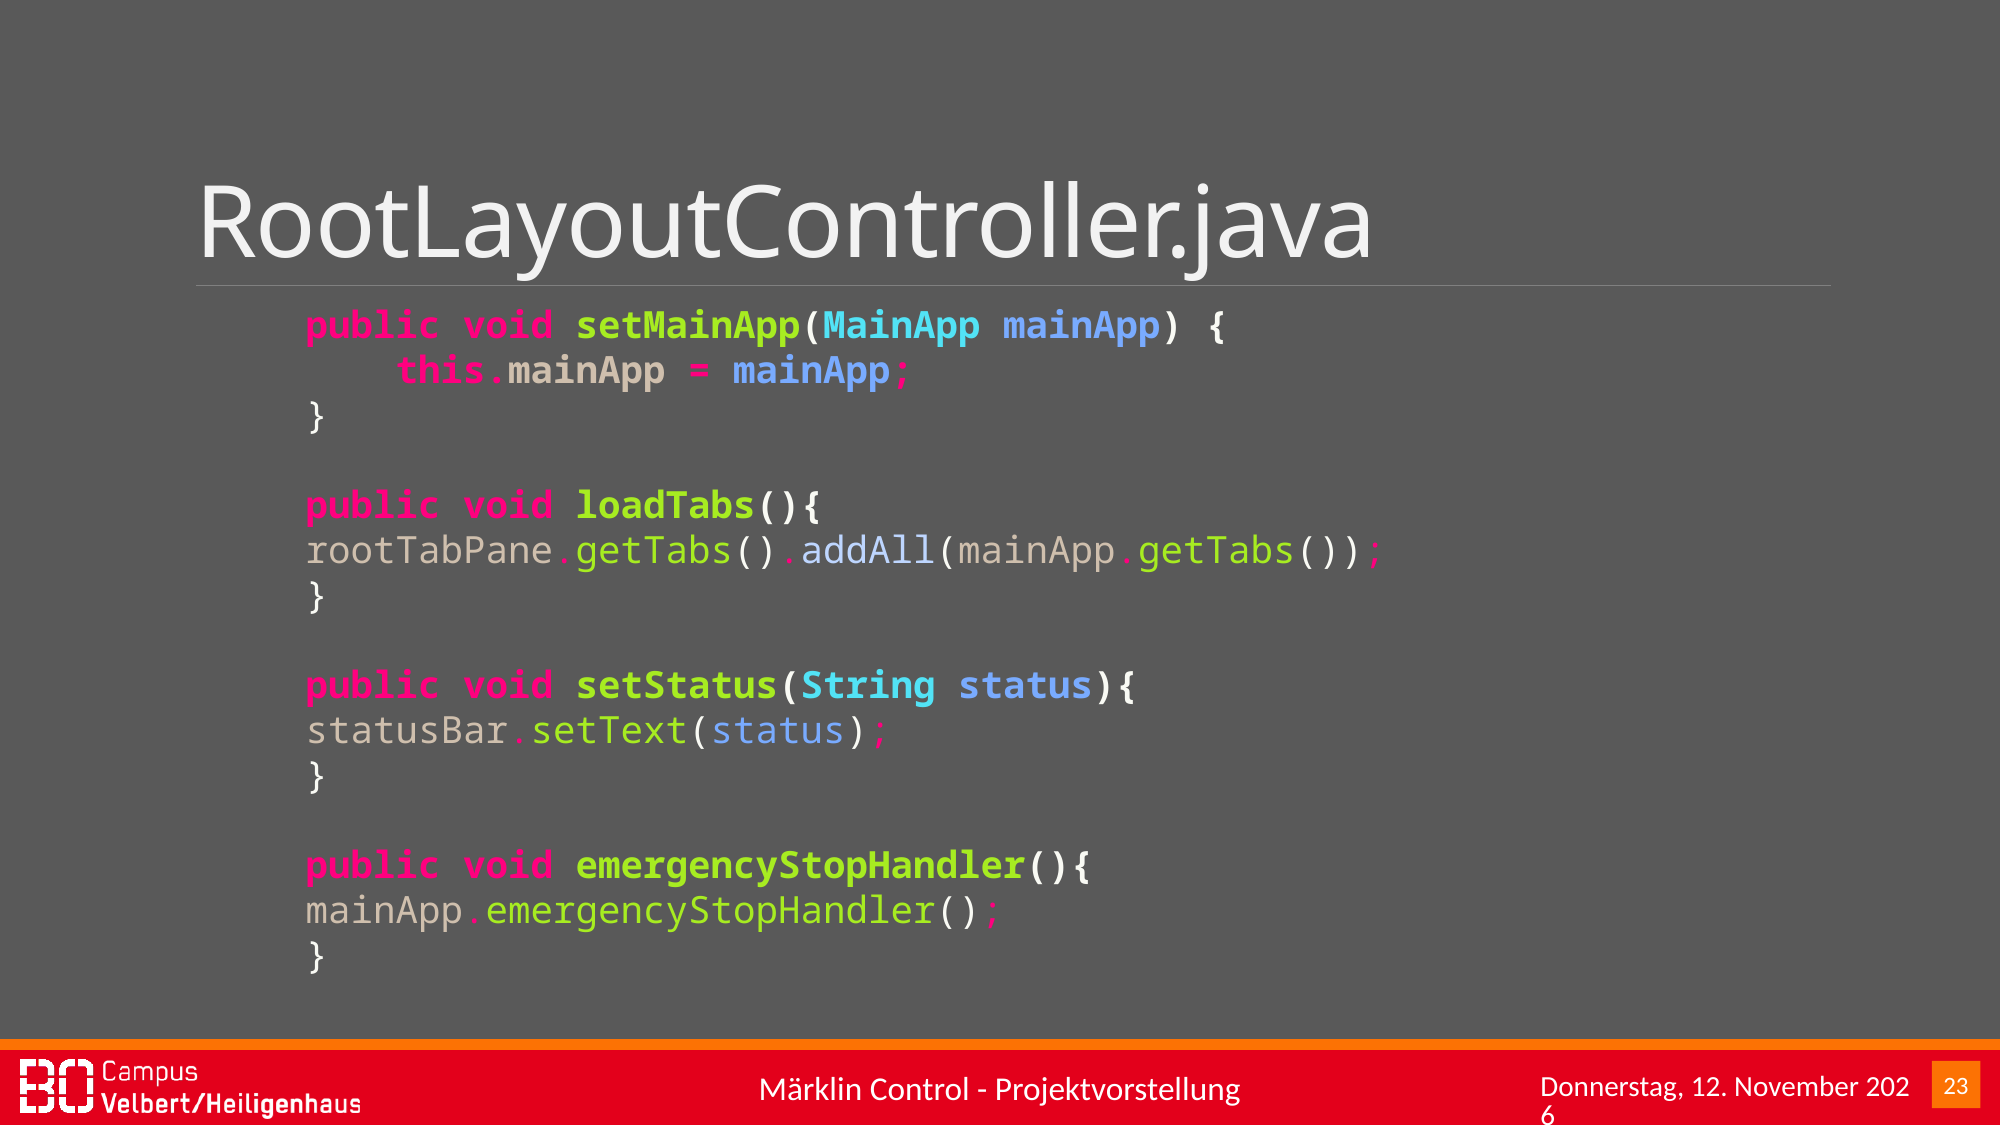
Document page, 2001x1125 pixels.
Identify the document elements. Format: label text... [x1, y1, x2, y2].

list public void setMainApp(MainApp mainApp) { this.mainApp = mainApp; } public void loadTabs(){ rootTabPane.getTabs().addAll(mainApp.getTabs()); } public void setStatus(String status){ statusBar.setText(status); } public void emergencyStopHandler(){ mainApp.emergencyStopHandler(); } [200, 293, 1851, 996]
slide_number 23 [1931, 1060, 1981, 1109]
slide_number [1525, 1054, 1931, 1115]
picture [19, 1059, 94, 1113]
title RootLayoutController.java [180, 47, 1830, 285]
picture [101, 1057, 365, 1120]
